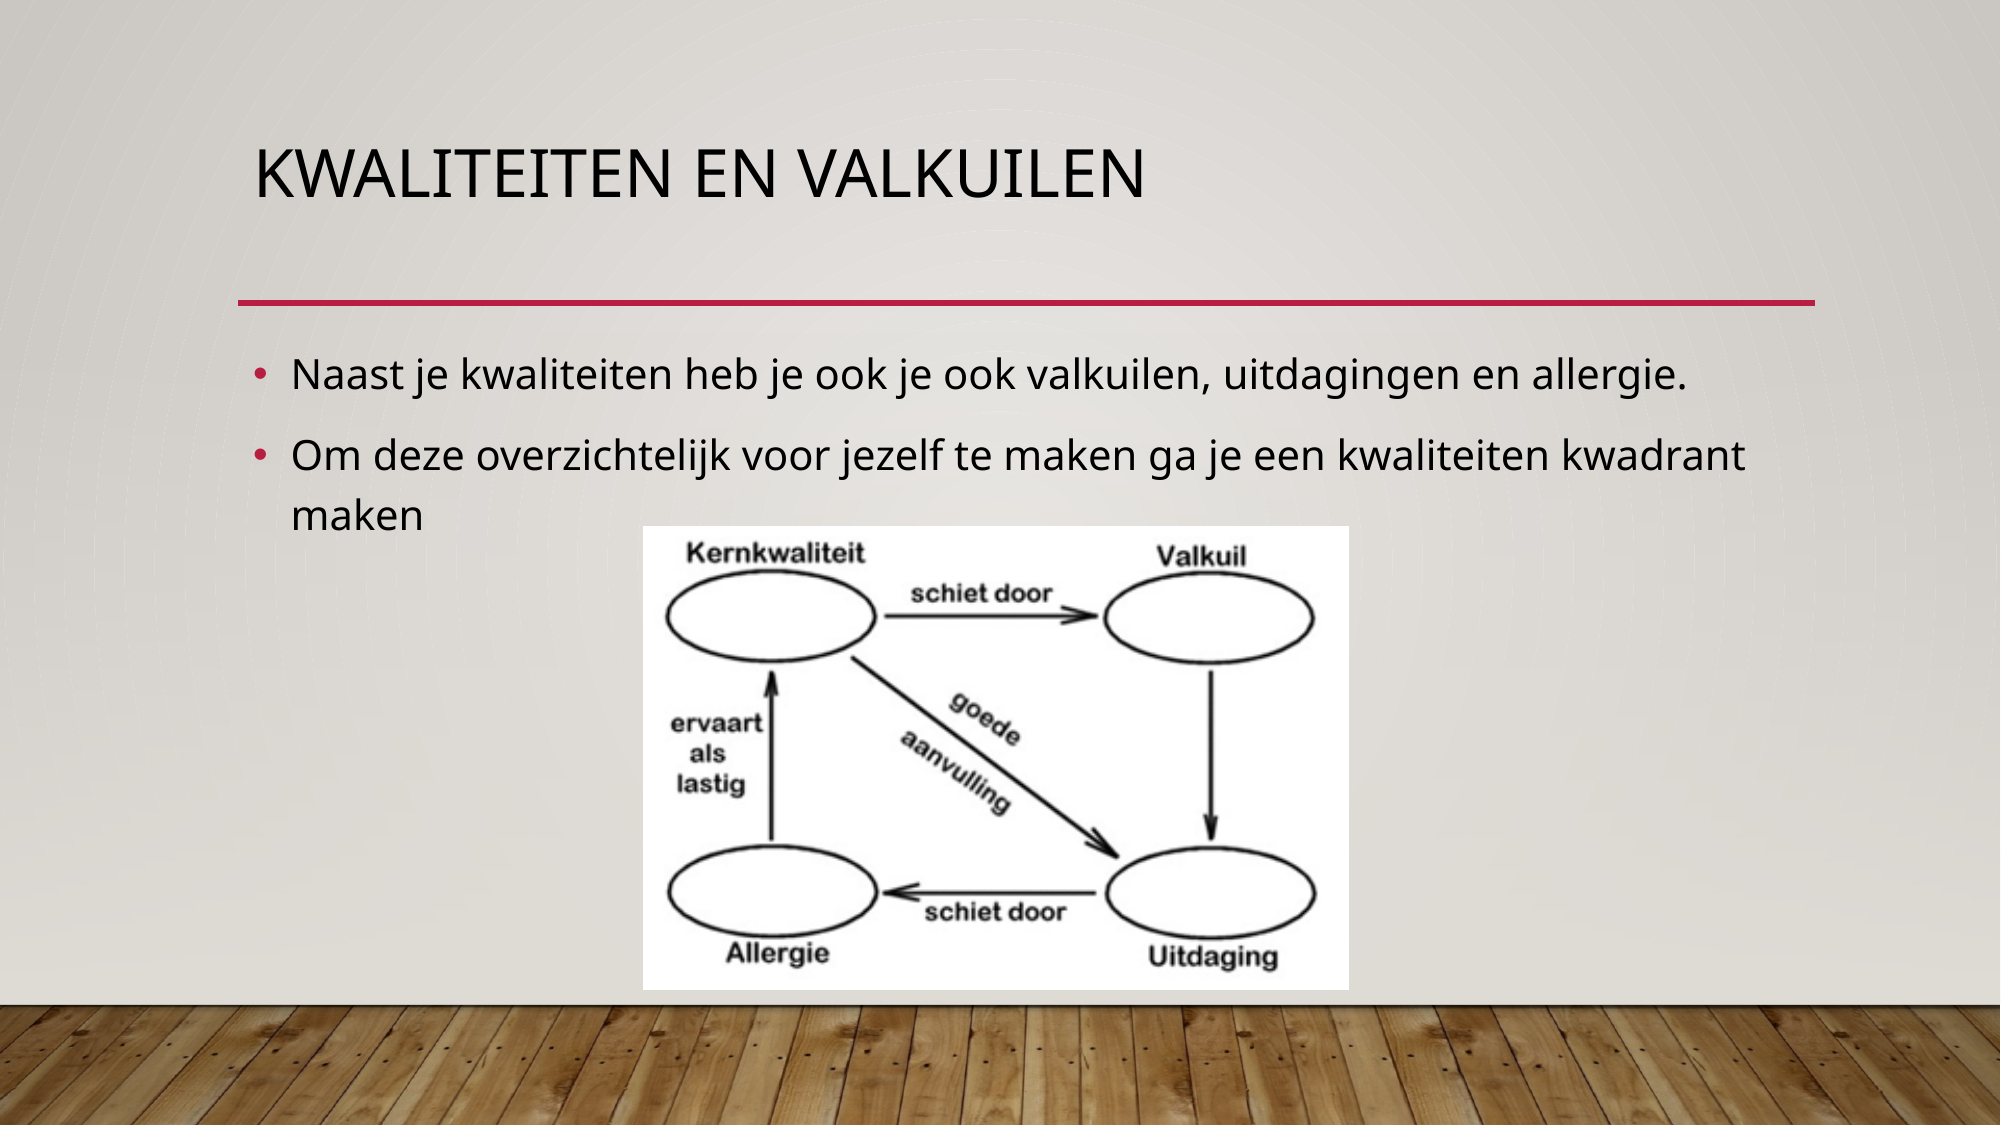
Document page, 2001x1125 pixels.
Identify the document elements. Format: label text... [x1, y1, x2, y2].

list Naast je kwaliteiten heb je ook je ook valkuilen, uitdagingen en allergie. Om deze overzichtelijk voor jezelf te maken ga je een kwaliteiten kwadrant maken [238, 330, 1814, 897]
title Kwaliteiten en valkuilen [238, 131, 1814, 305]
picture [643, 526, 1349, 990]
picture [0, 1005, 2000, 1125]
